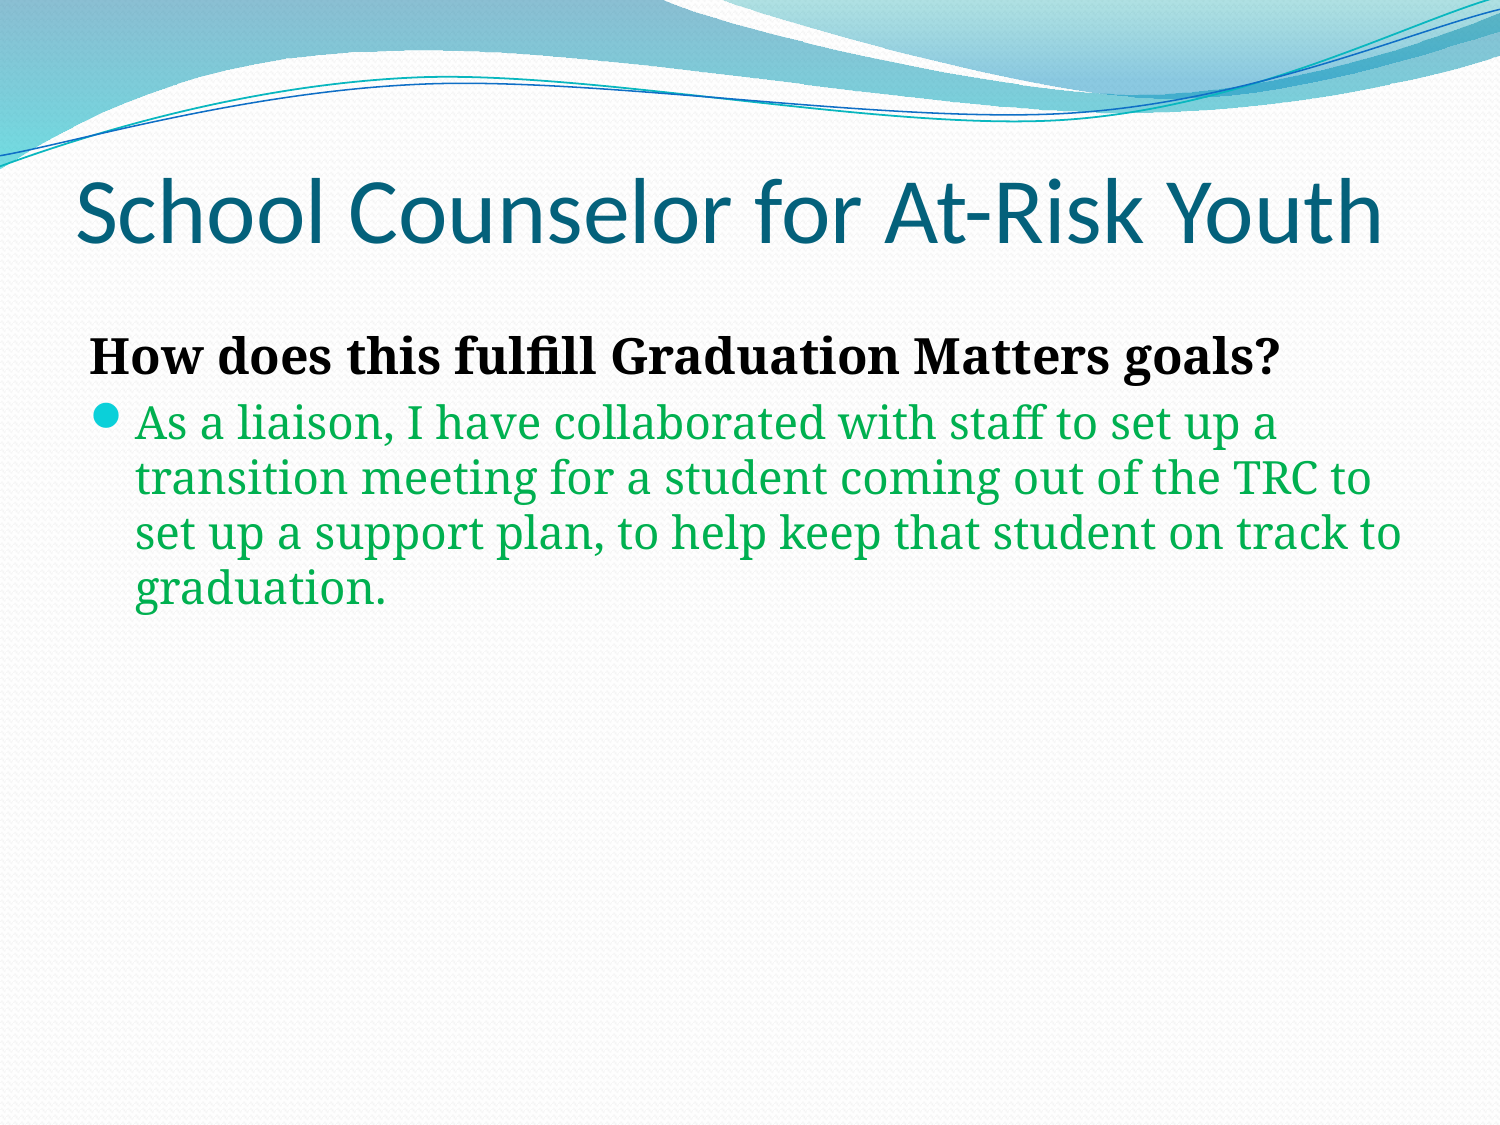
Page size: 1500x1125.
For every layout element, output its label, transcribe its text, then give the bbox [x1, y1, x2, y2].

list How does this fulfill Graduation Matters goals? As a liaison, I have collaborated with staff to set up a transition meeting for a student coming out of the TRC to set up a support plan, to help keep that student on track to graduation. [75, 317, 1425, 1038]
title School Counselor for At-Risk Youth [75, 115, 1425, 263]
